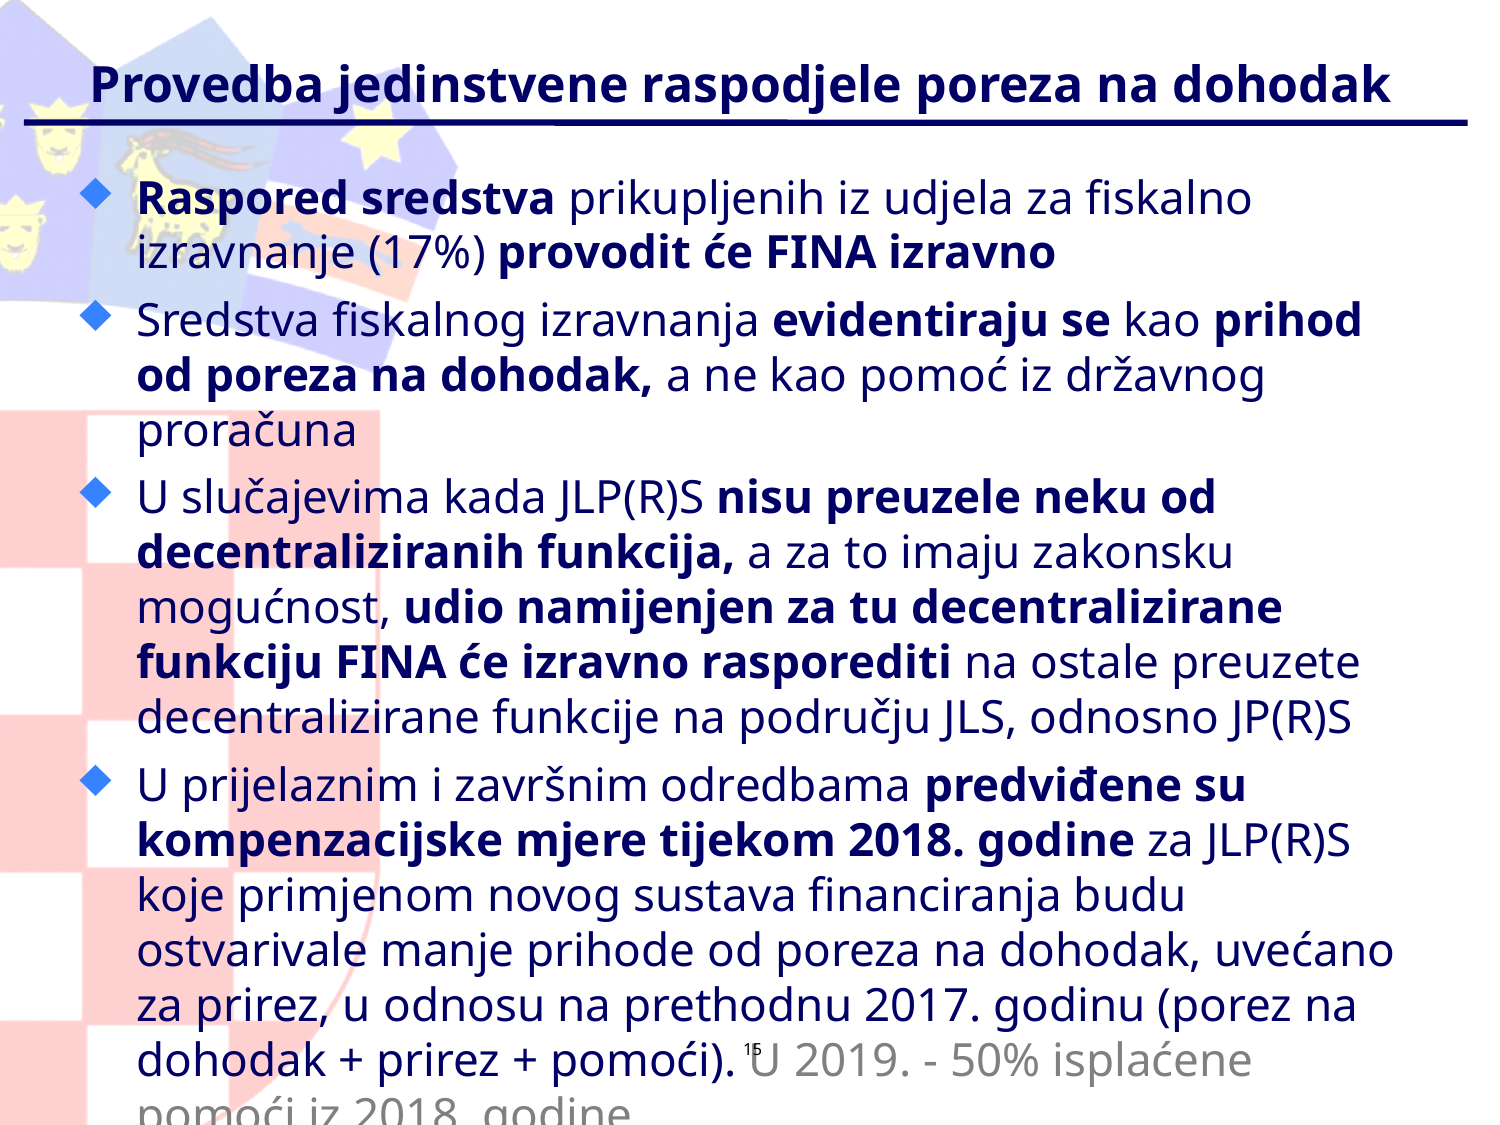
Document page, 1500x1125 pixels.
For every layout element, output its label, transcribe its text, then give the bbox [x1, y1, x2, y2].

title Provedba jedinstvene raspodjele poreza na dohodak [75, 45, 1425, 126]
list Raspored sredstva prikupljenih iz udjela za fiskalno izravnanje (17%) provodit će FINA izravno Sredstva fiskalnog izravnanja evidentiraju se kao prihod od poreza na dohodak, a ne kao pomoć iz državnog proračuna U slučajevima kada JLP(R)S nisu preuzele neku od decentraliziranih funkcija, a za to imaju zakonsku mogućnost, udio namijenjen za tu decentralizirane funkciju FINA će izravno rasporediti na ostale preuzete decentralizirane funkcije na području JLS, odnosno JP(R)S U prijelaznim i završnim odredbama predviđene su kompenzacijske mjere tijekom 2018. godine za JLP(R)S koje primjenom novog sustava financiranja budu ostvarivale manje prihode od poreza na dohodak, uvećano za prirez, u odnosu na prethodnu 2017. godinu (porez na dohodak + prirez + pomoći). U 2019. - 50% isplaćene pomoći iz 2018. godine [64, 160, 1412, 1094]
slide_number 15 [741, 1041, 763, 1062]
